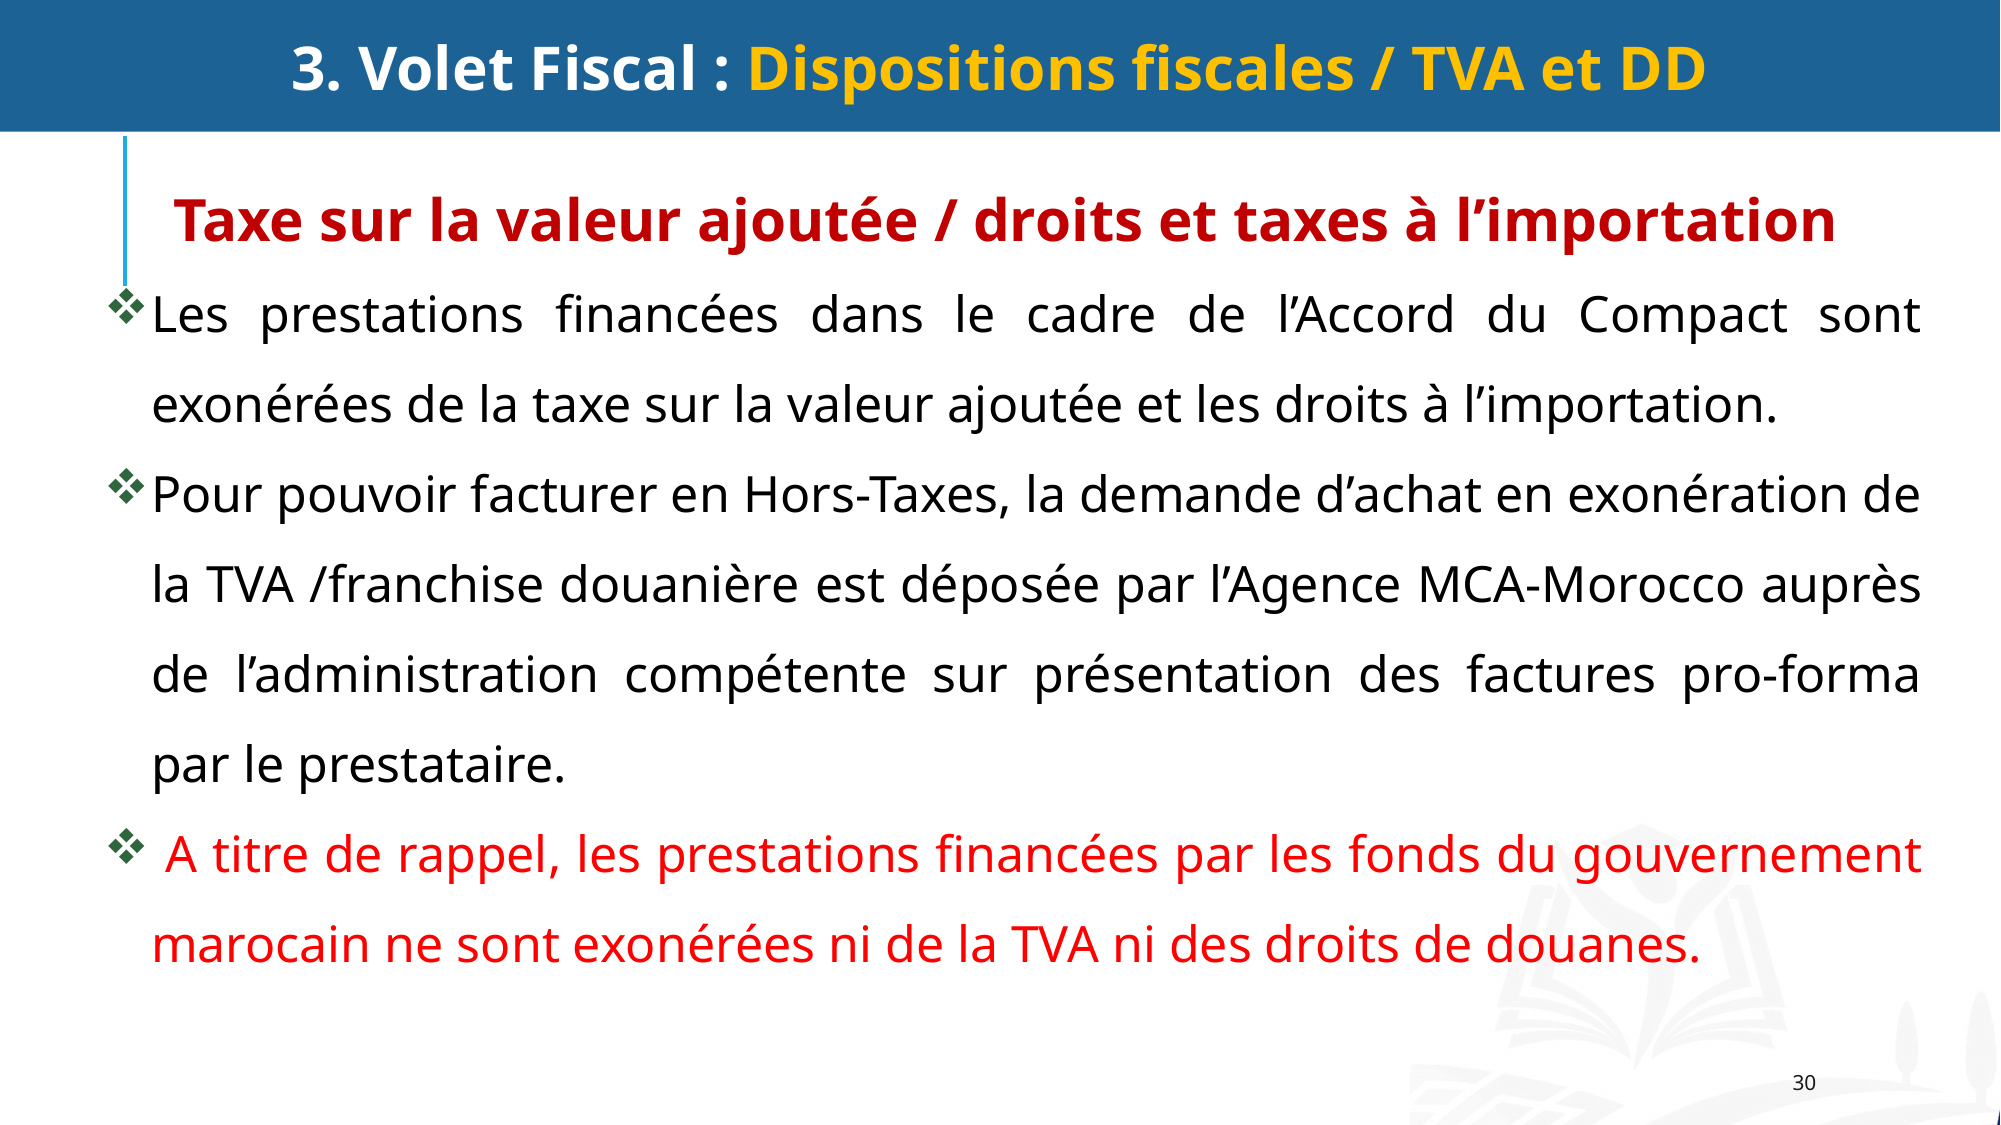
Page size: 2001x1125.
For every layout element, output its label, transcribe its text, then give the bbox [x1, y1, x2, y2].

picture [1409, 759, 2000, 1125]
text_box 3. Volet Fiscal : Dispositions fiscales / TVA et DD [0, 0, 2000, 133]
text_box Taxe sur la valeur ajoutée / droits et taxes à l’importation Les prestations financées dans le cadre de l’Accord du Compact sont exonérées de la taxe sur la valeur ajoutée et les droits à l’importation. Pour pouvoir facturer en Hors-Taxes, la demande d’achat en exonération de la TVA /franchise douanière est déposée par l’Agence MCA-Morocco auprès de l’administration compétente sur présentation des factures pro-forma par le prestataire. A titre de rappel, les prestations financées par les fonds du gouvernement marocain ne sont exonérées ni de la TVA ni des droits de douanes. [53, 140, 1938, 1086]
